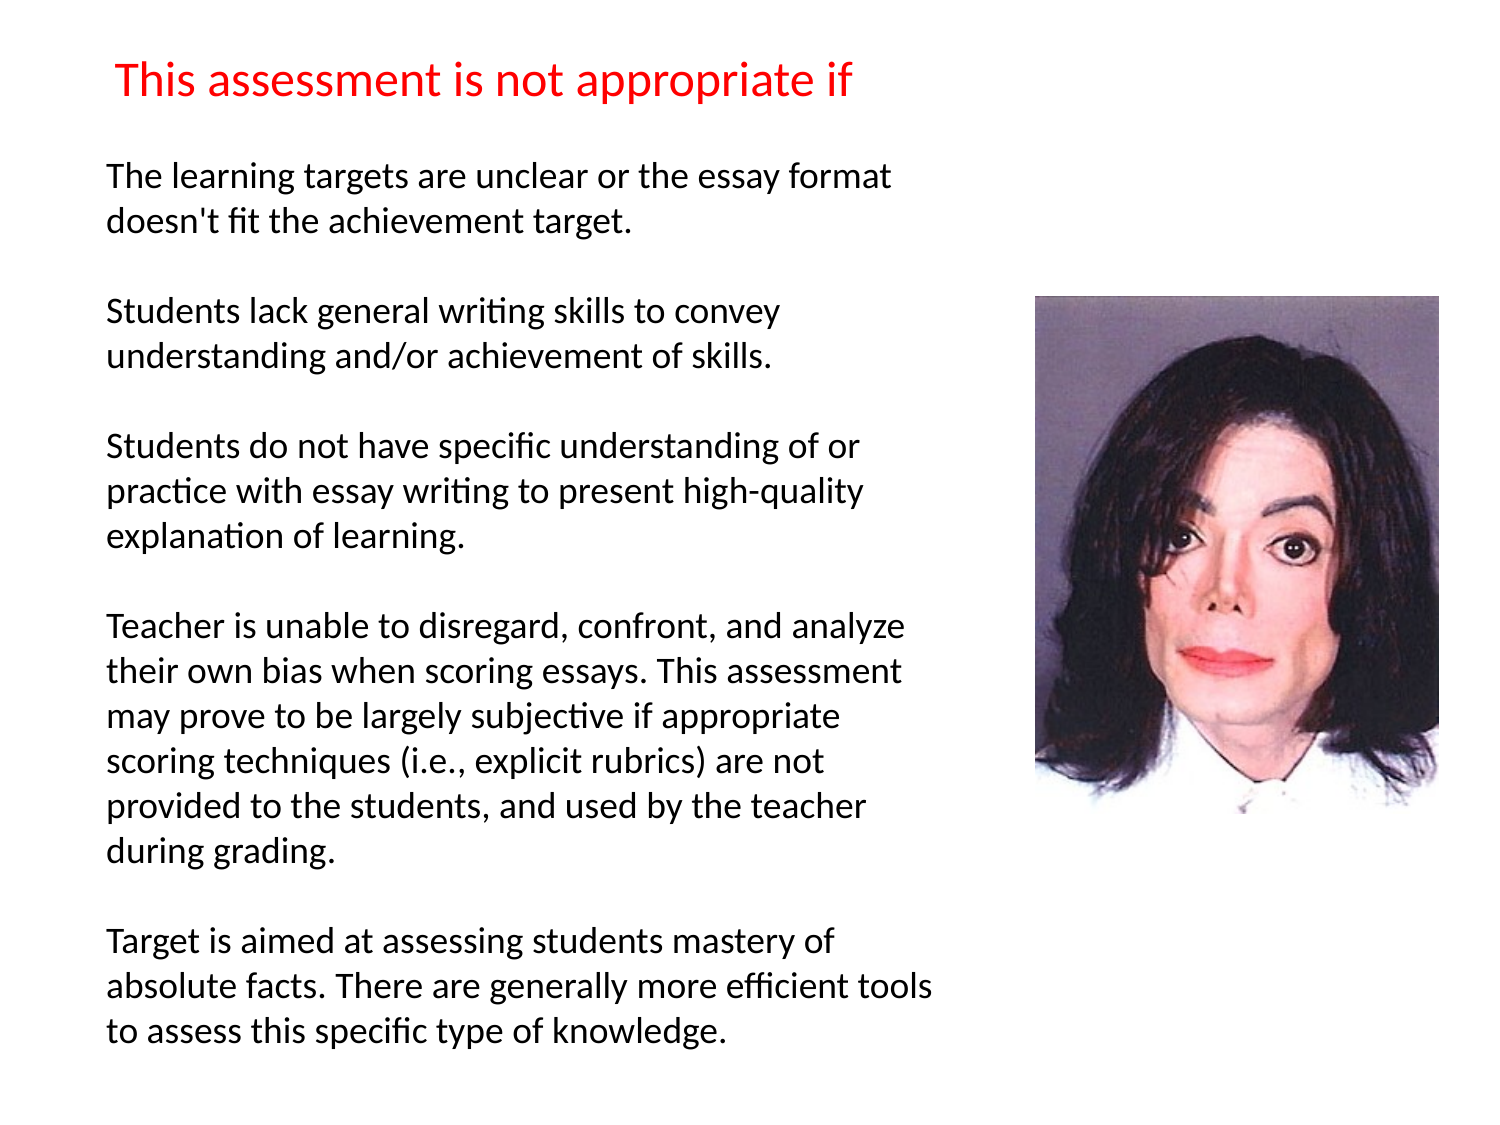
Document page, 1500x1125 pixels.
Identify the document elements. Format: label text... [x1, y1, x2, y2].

text_box This assessment is not appropriate if The learning targets are unclear or the essay format doesn't fit the achievement target. Students lack general writing skills to convey understanding and/or achievement of skills. Students do not have specific understanding of or practice with essay writing to present high-quality explanation of learning. Teacher is unable to disregard, confront, and analyze their own bias when scoring essays. This assessment may prove to be largely subjective if appropriate scoring techniques (i.e., explicit rubrics) are not provided to the students, and used by the teacher during grading. Target is aimed at assessing students mastery of absolute facts. There are generally more efficient tools to assess this specific type of knowledge. [91, 38, 949, 1059]
picture [1035, 295, 1440, 814]
